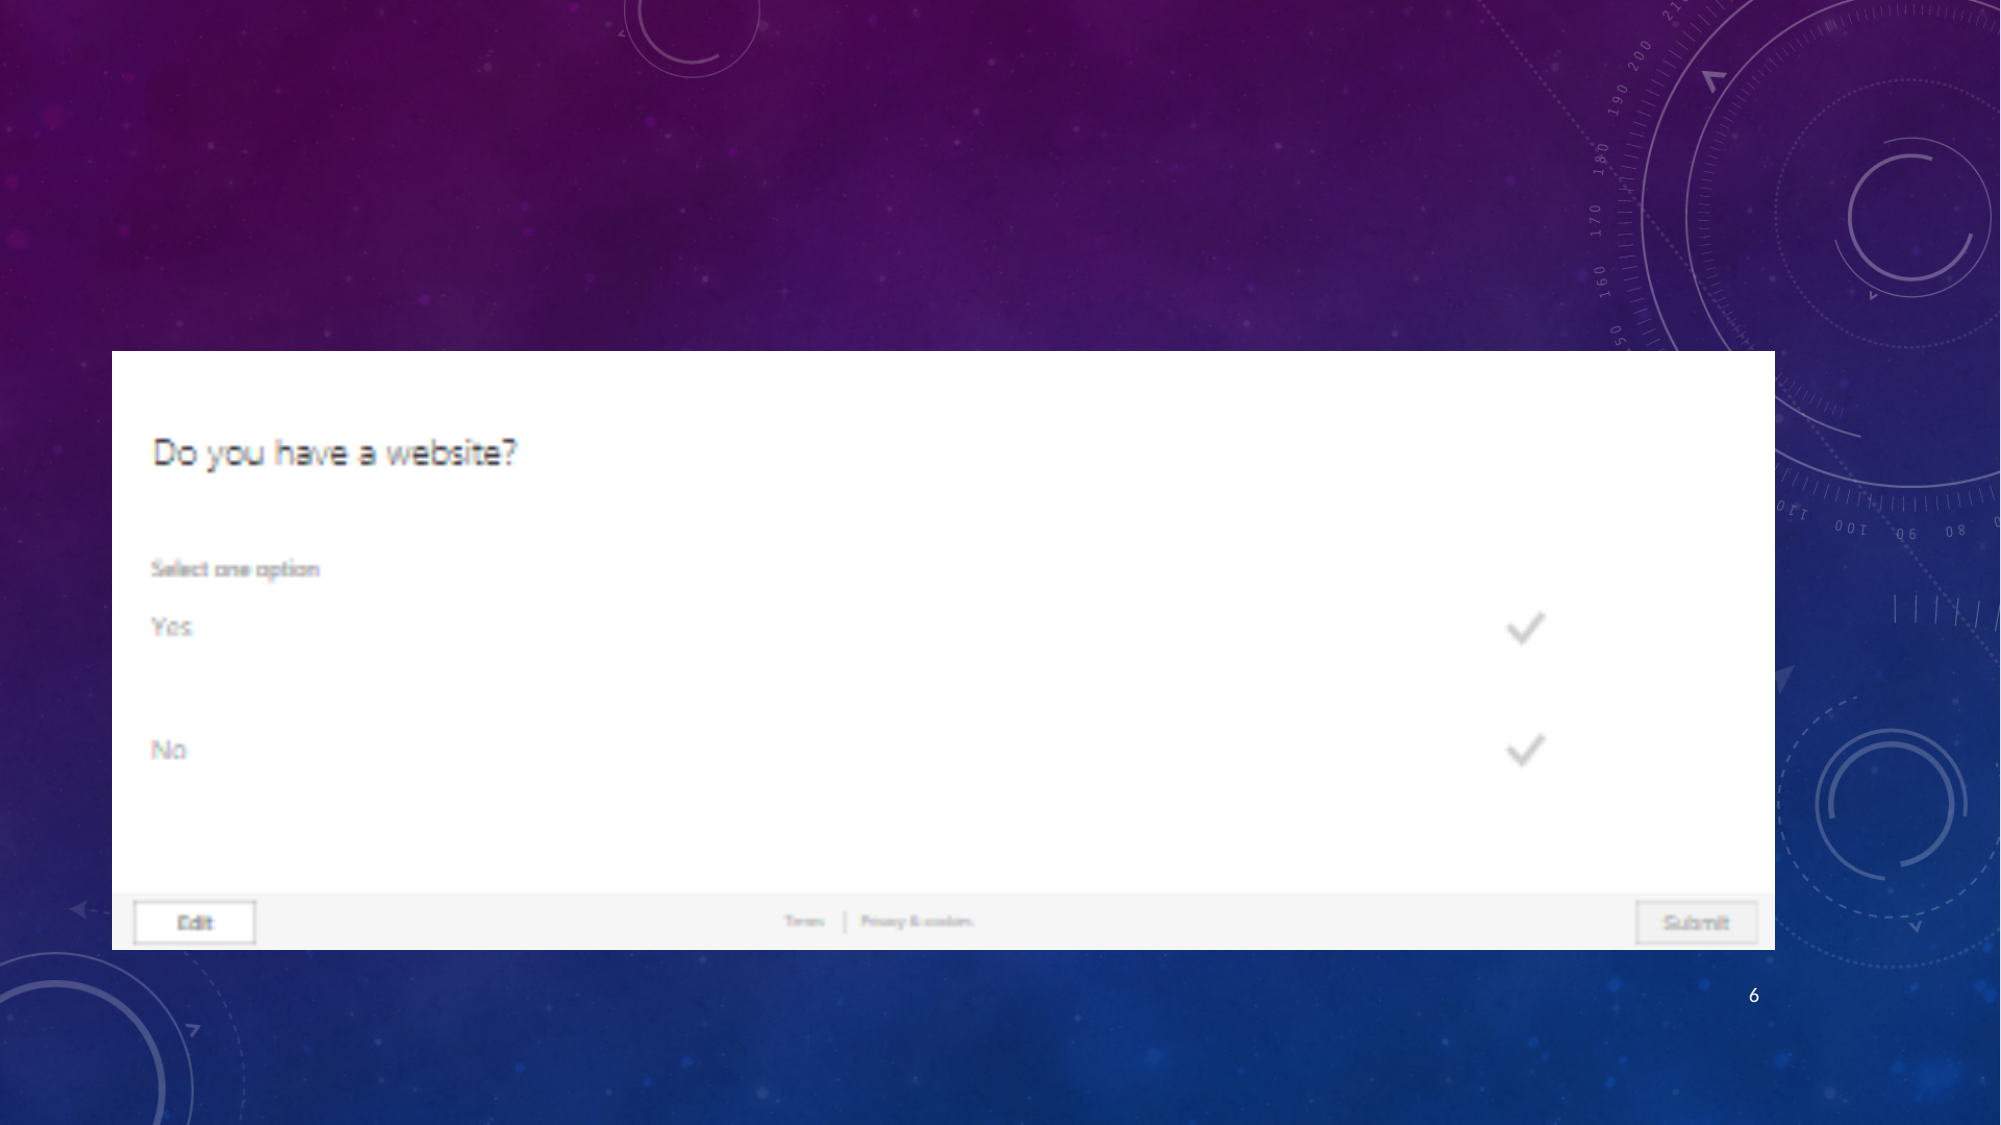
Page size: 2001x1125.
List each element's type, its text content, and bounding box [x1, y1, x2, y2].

picture [0, 0, 2001, 1125]
slide_number 6 [1684, 963, 1775, 1025]
